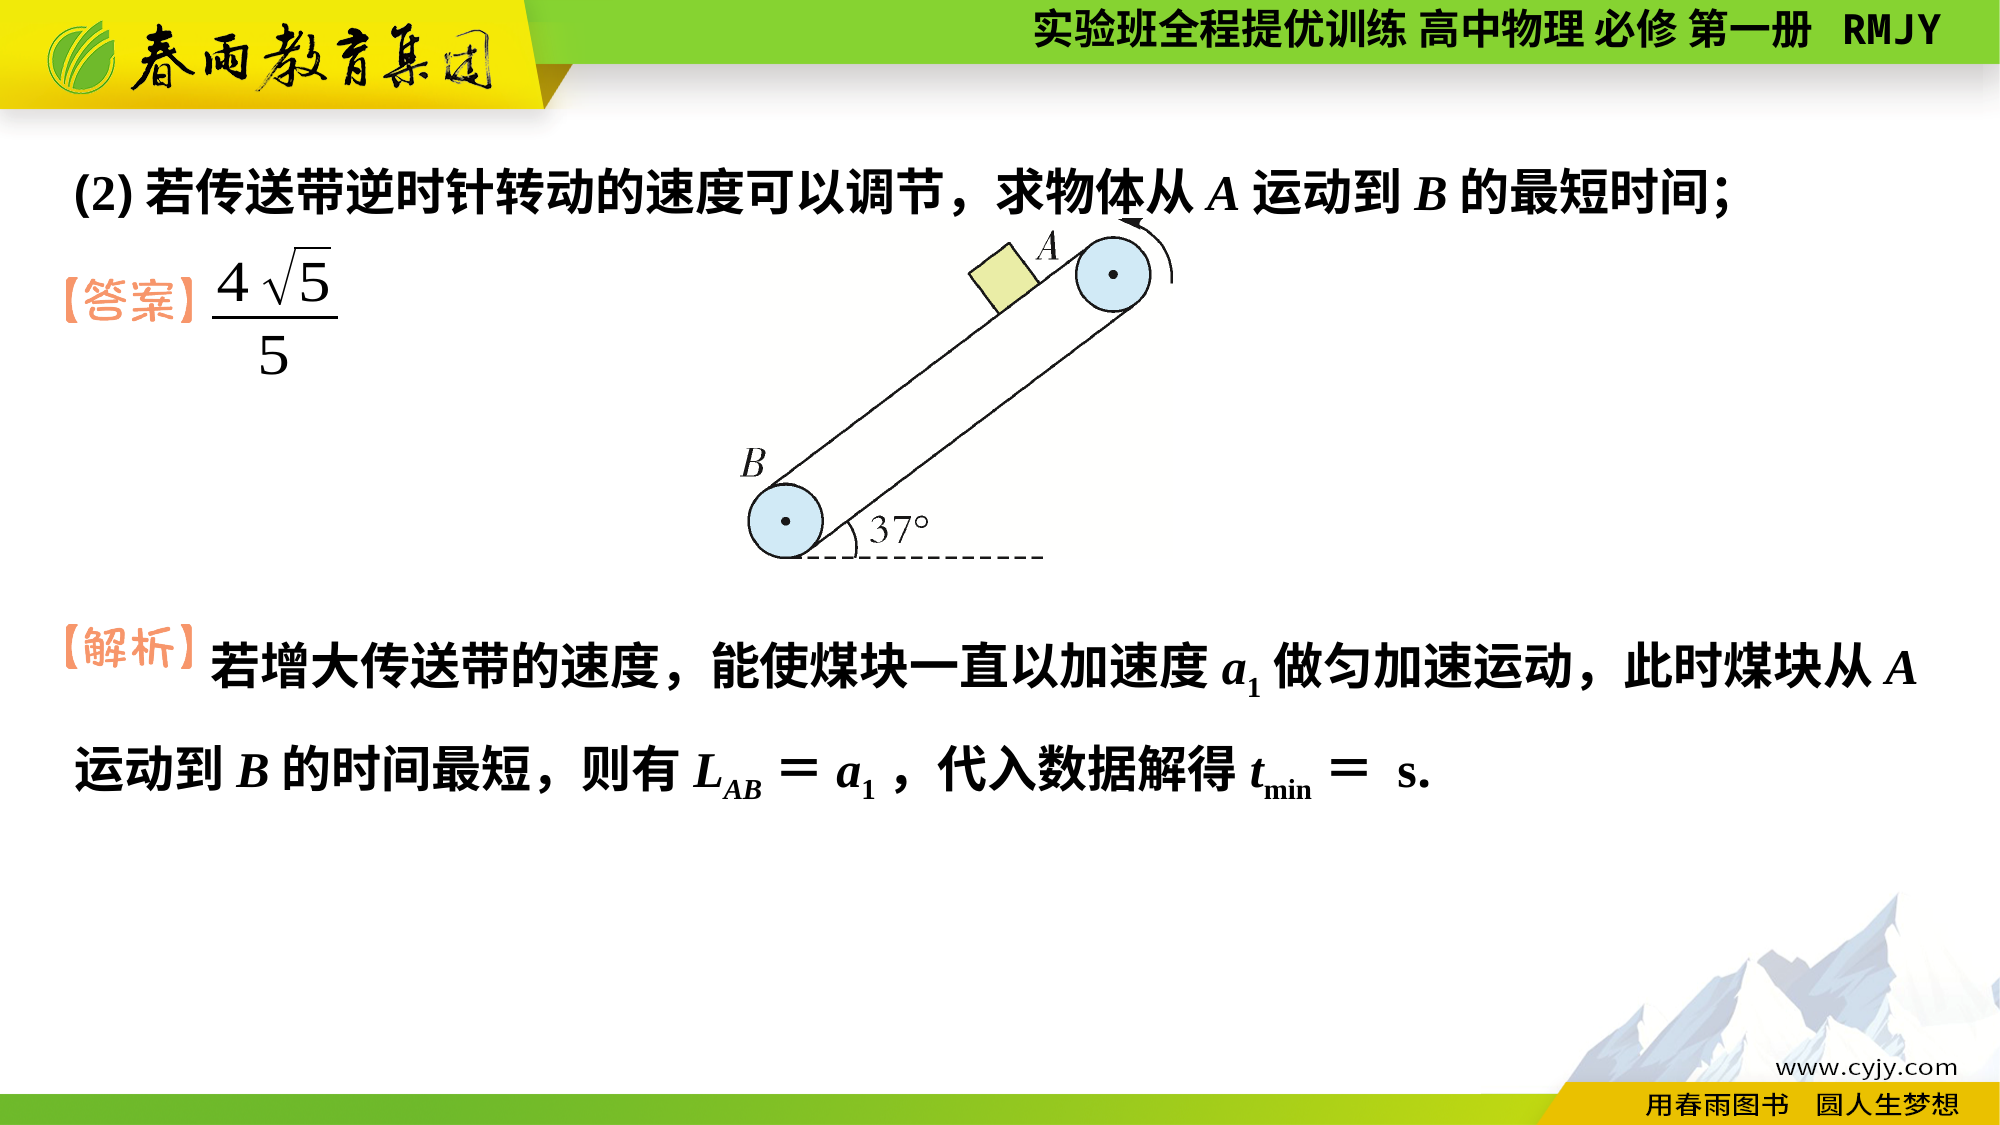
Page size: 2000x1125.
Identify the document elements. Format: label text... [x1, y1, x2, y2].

list (2)若传送带逆时针转动的速度可以调节，求物体从A运动到B的最短时间； [59, 122, 1944, 217]
picture [0, 0, 2000, 1125]
